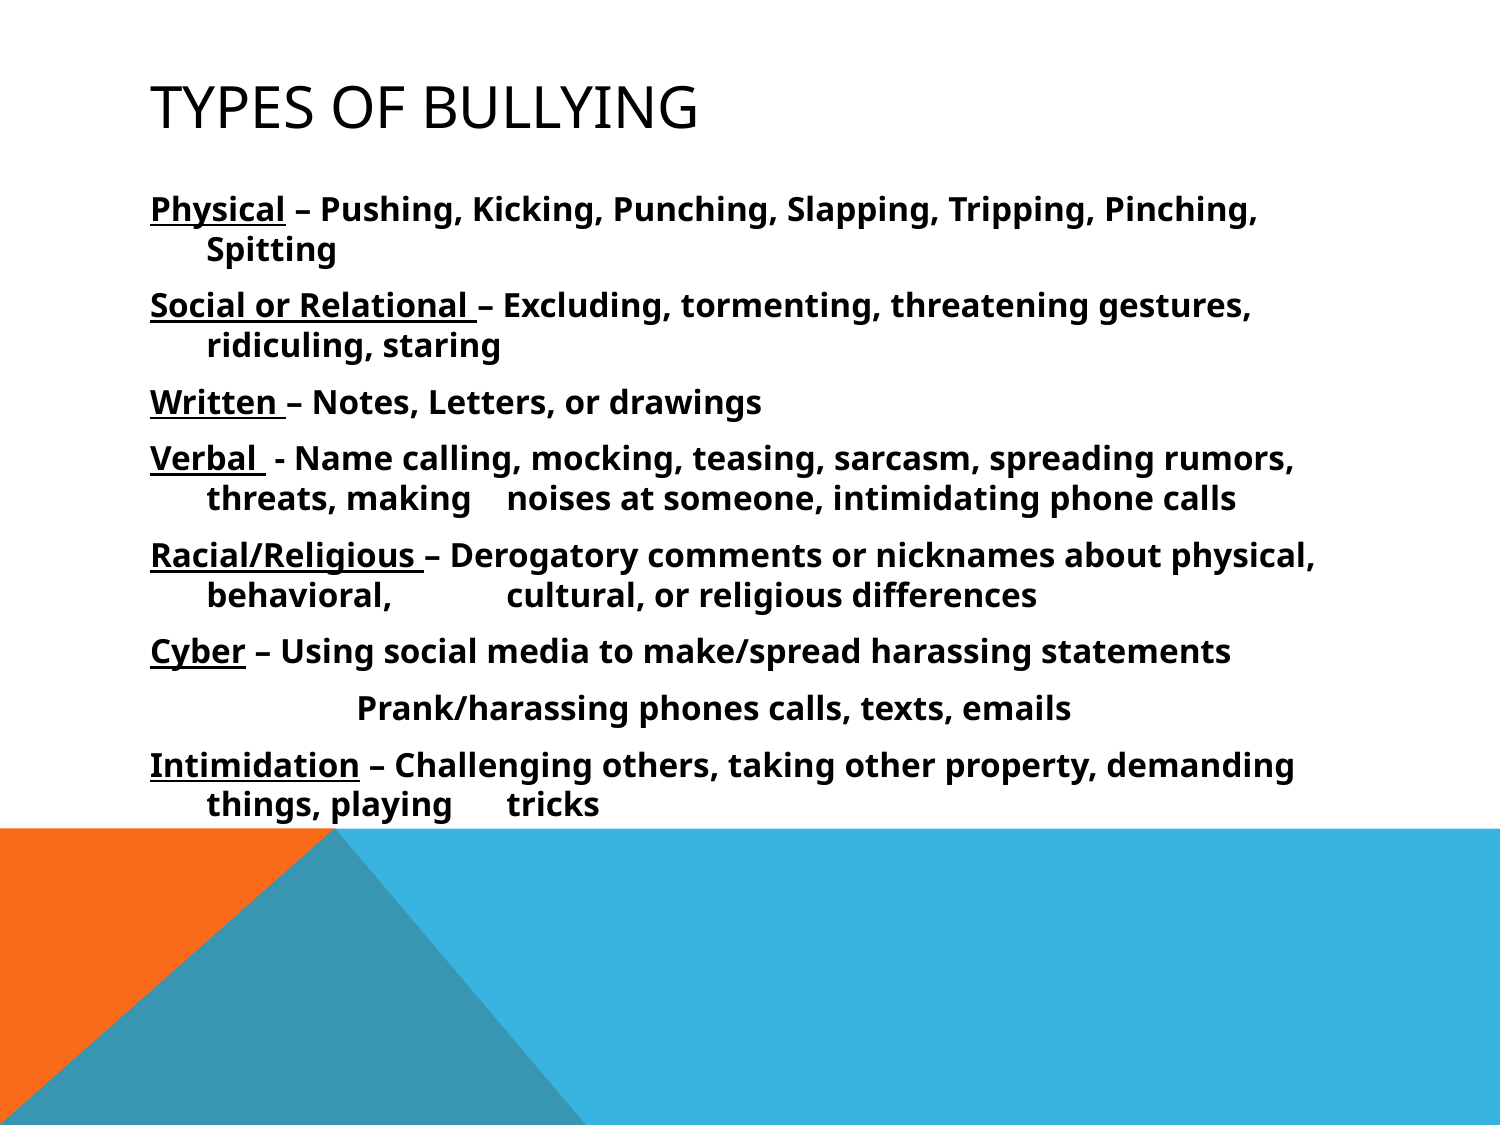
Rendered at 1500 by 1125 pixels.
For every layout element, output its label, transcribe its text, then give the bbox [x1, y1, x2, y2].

title Types of bullying [135, 60, 1369, 150]
list Physical – Pushing, Kicking, Punching, Slapping, Tripping, Pinching, Spitting Social or Relational – Excluding, tormenting, threatening gestures, ridiculing, staring Written – Notes, Letters, or drawings Verbal - Name calling, mocking, teasing, sarcasm, spreading rumors, threats, making noises at someone, intimidating phone calls Racial/Religious – Derogatory comments or nicknames about physical, behavioral, cultural, or religious differences Cyber – Using social media to make/spread harassing statements Prank/harassing phones calls, texts, emails Intimidation – Challenging others, taking other property, demanding things, playing tricks [135, 180, 1369, 768]
